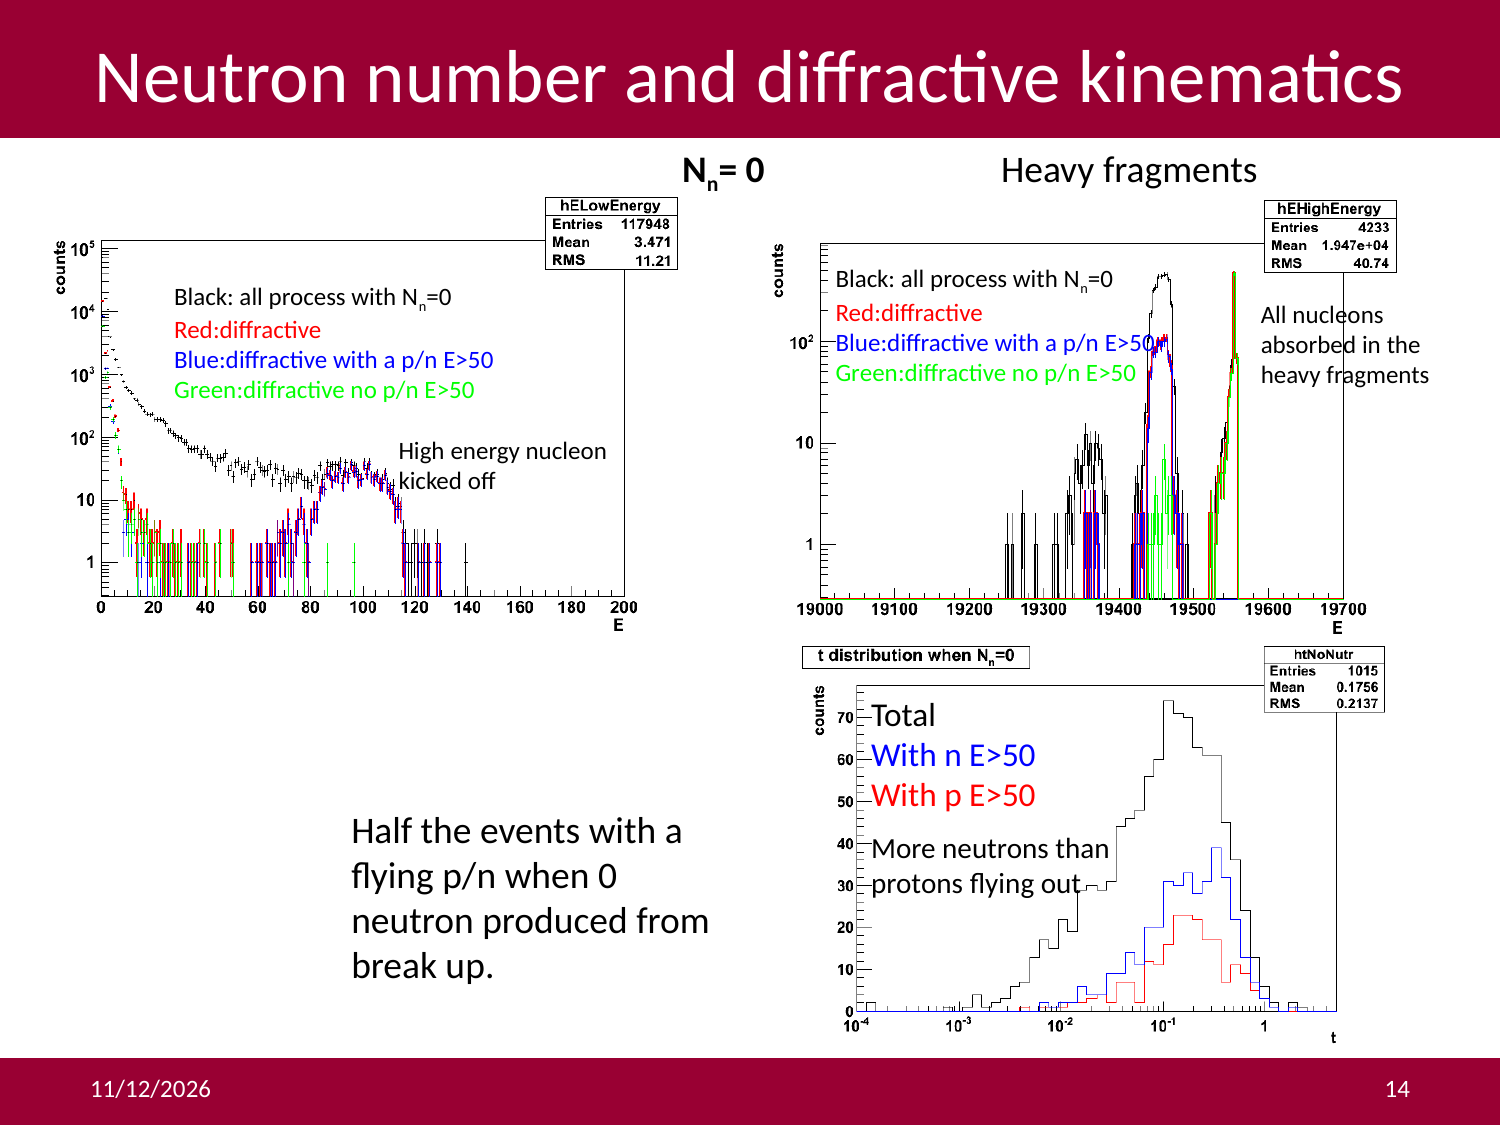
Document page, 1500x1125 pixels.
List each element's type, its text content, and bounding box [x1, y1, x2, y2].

text_box Half the events with a flying p/n when 0 neutron produced from break up. [336, 798, 762, 994]
picture [765, 199, 1400, 636]
text_box Heavy fragments [986, 137, 1306, 197]
picture [801, 644, 1389, 1045]
text_box All nucleons absorbed in the heavy fragments [1404, 290, 1500, 396]
slide_number 14 [1074, 1057, 1425, 1118]
title Neutron number and diffractive kinematics [75, 7, 1425, 138]
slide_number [75, 1057, 425, 1118]
picture [45, 195, 680, 634]
text_box Nn= 0 [667, 137, 1329, 204]
